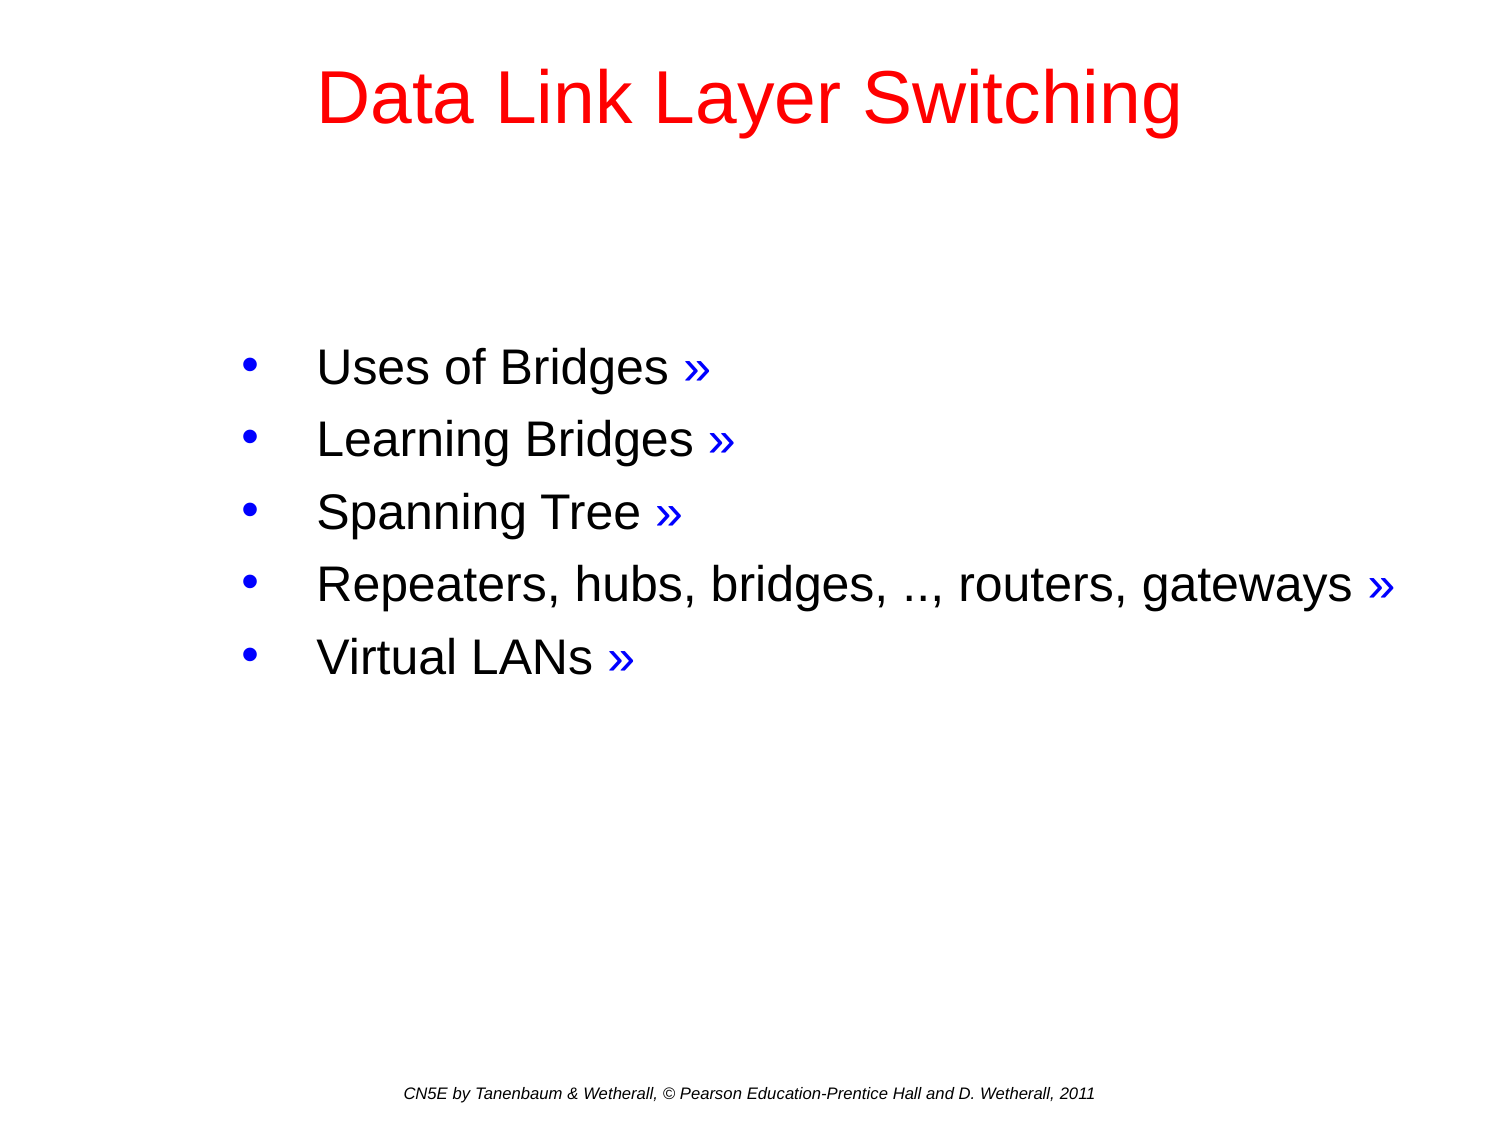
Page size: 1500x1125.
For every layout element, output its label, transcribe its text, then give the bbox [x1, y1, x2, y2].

footer CN5E by Tanenbaum & Wetherall, © Pearson Education-Prentice Hall and D. Wetherall, 2011 [0, 1074, 1500, 1125]
list Uses of Bridges » Learning Bridges » Spanning Tree » Repeaters, hubs, bridges, .., routers, gateways » Virtual LANs » [226, 326, 1427, 987]
title Data Link Layer Switching [0, 0, 1500, 188]
